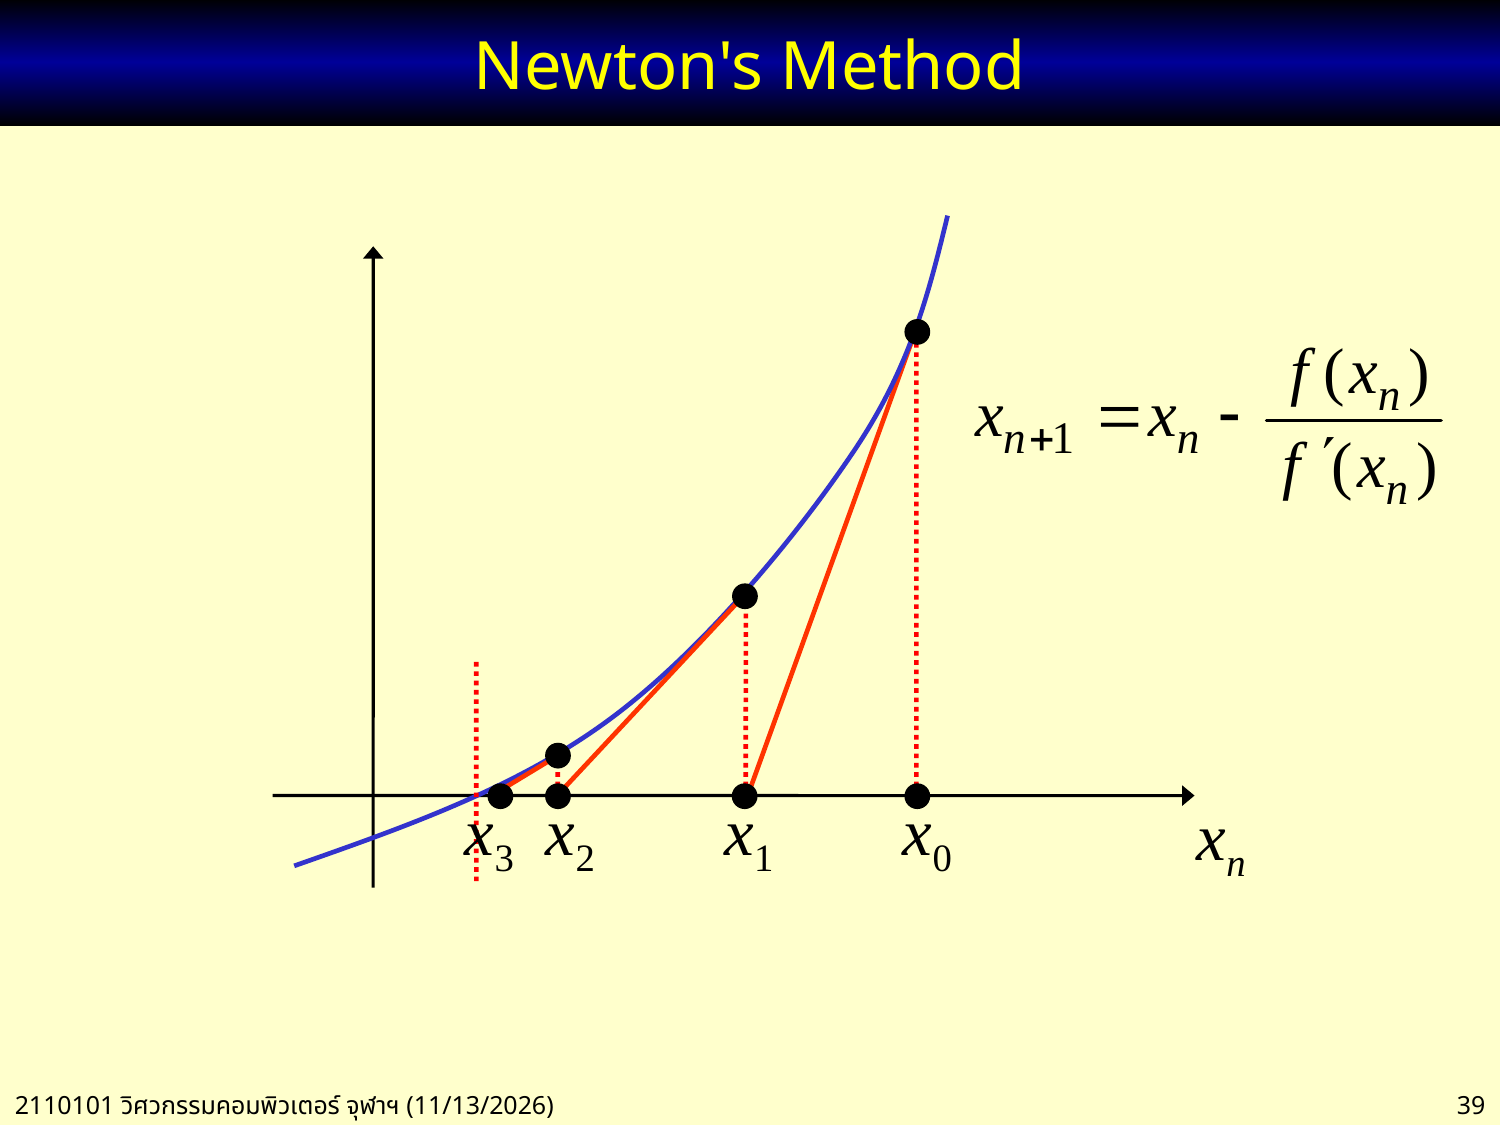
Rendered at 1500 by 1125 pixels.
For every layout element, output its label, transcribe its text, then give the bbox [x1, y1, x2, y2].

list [959, 326, 1457, 521]
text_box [708, 780, 791, 877]
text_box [731, 583, 759, 779]
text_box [904, 318, 931, 779]
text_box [544, 742, 572, 779]
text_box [531, 780, 612, 877]
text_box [886, 780, 969, 877]
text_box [272, 215, 1263, 888]
title Newton's Method [0, 0, 1500, 126]
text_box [448, 780, 531, 877]
